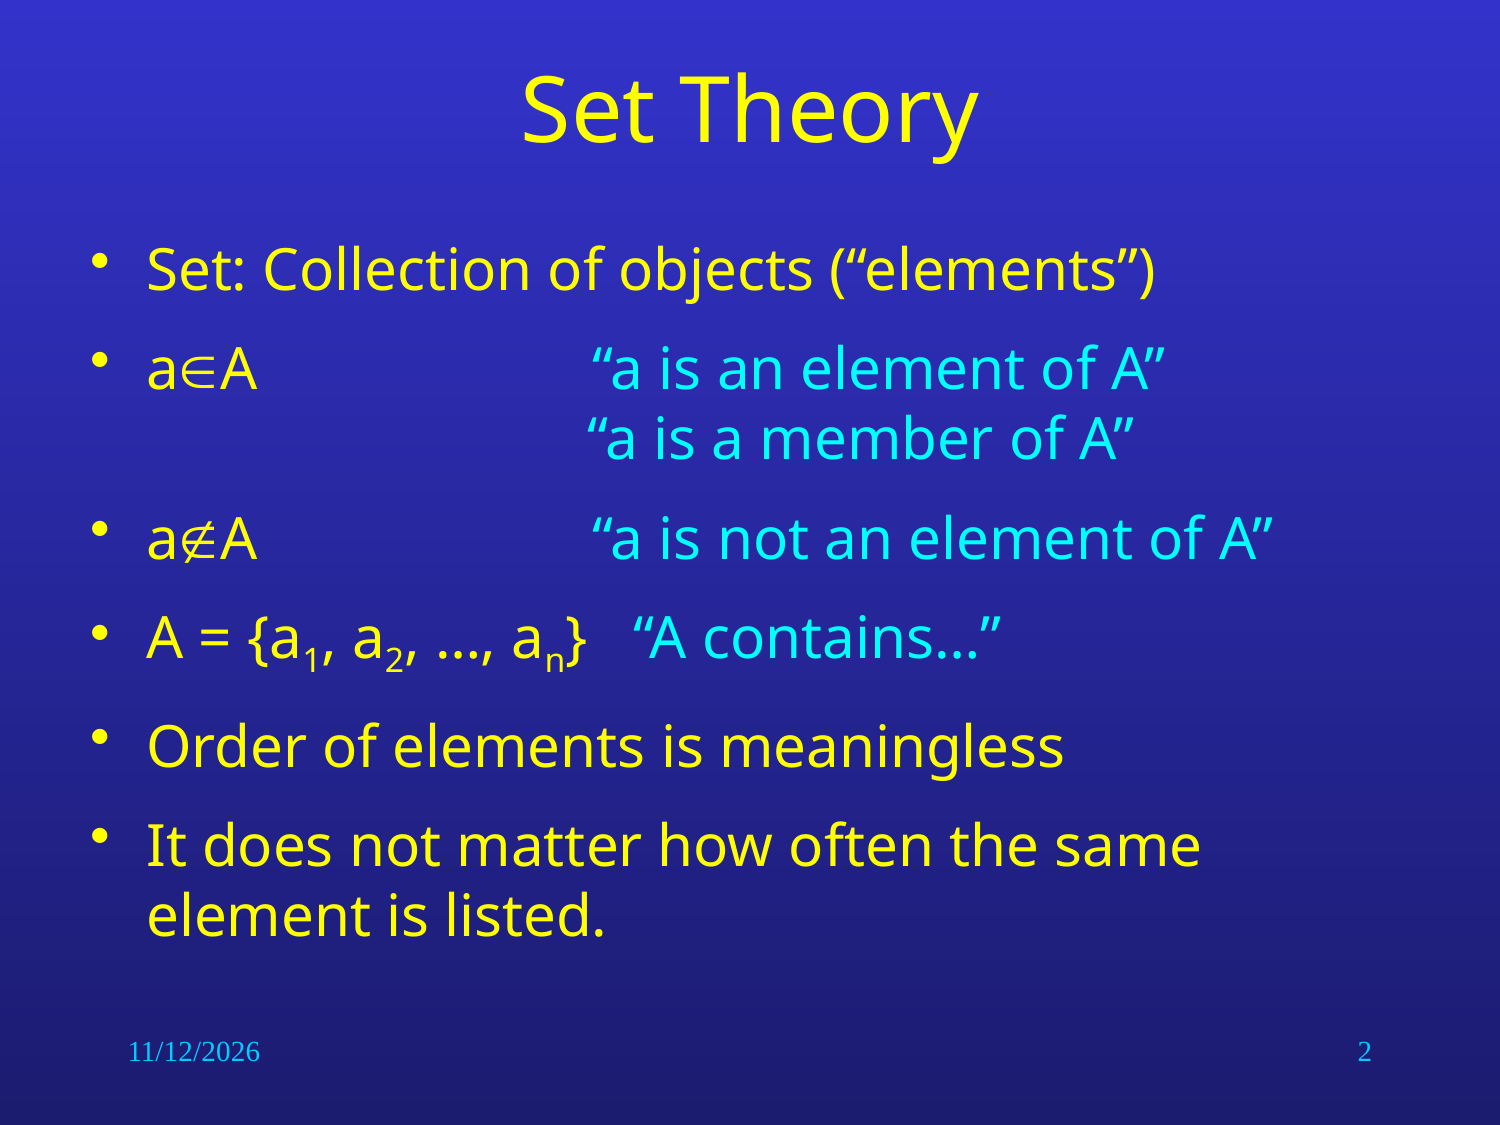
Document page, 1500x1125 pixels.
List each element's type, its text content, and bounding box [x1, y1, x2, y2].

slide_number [112, 1025, 425, 1100]
title Set Theory [112, 24, 1388, 188]
list Set: Collection of objects (“elements”) aA “a is an element of A” “a is a member of A” aA “a is not an element of A” A = {a1, a2, …, an} “A contains…” Order of elements is meaningless It does not matter how often the same element is listed. [75, 224, 1413, 1000]
slide_number 2 [1074, 1025, 1388, 1100]
